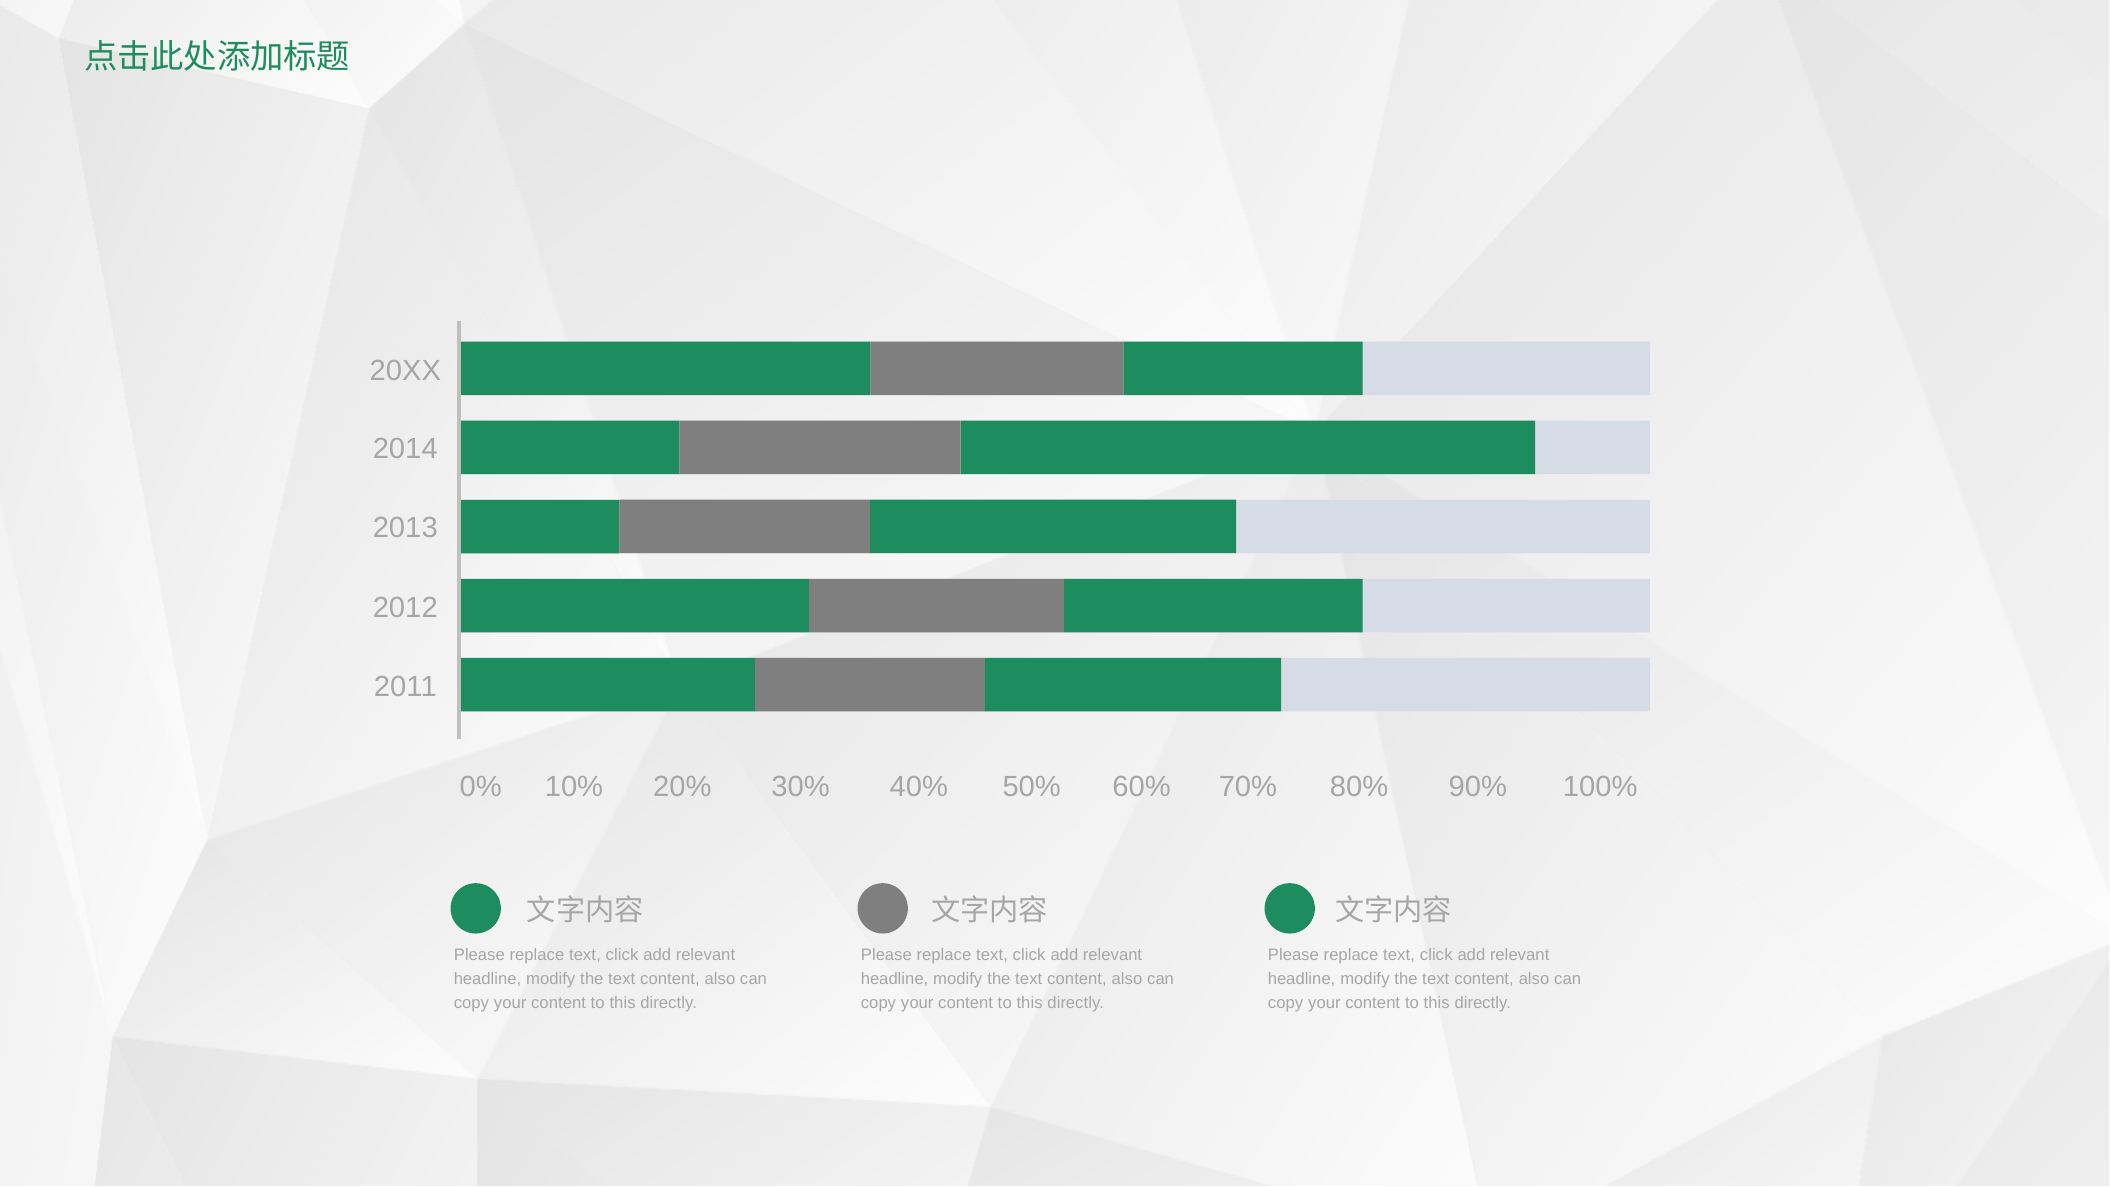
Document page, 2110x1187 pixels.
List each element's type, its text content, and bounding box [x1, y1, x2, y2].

text_box [856, 882, 909, 932]
text_box Please replace text, click add relevant headline, modify the text content, also can copy your content to this directly. [846, 932, 1215, 1020]
text_box 文字内容 [512, 876, 659, 932]
text_box 文字内容 [1320, 876, 1468, 932]
text_box [1263, 882, 1316, 932]
text_box 文字内容 [916, 876, 1063, 932]
text_box 点击此处添加标题 [69, 27, 380, 86]
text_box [354, 321, 1654, 807]
text_box Please replace text, click add relevant headline, modify the text content, also can copy your content to this directly. [439, 932, 808, 1020]
text_box Please replace text, click add relevant headline, modify the text content, also can copy your content to this directly. [1253, 932, 1622, 1020]
text_box [449, 882, 502, 932]
picture [0, 0, 2110, 1186]
